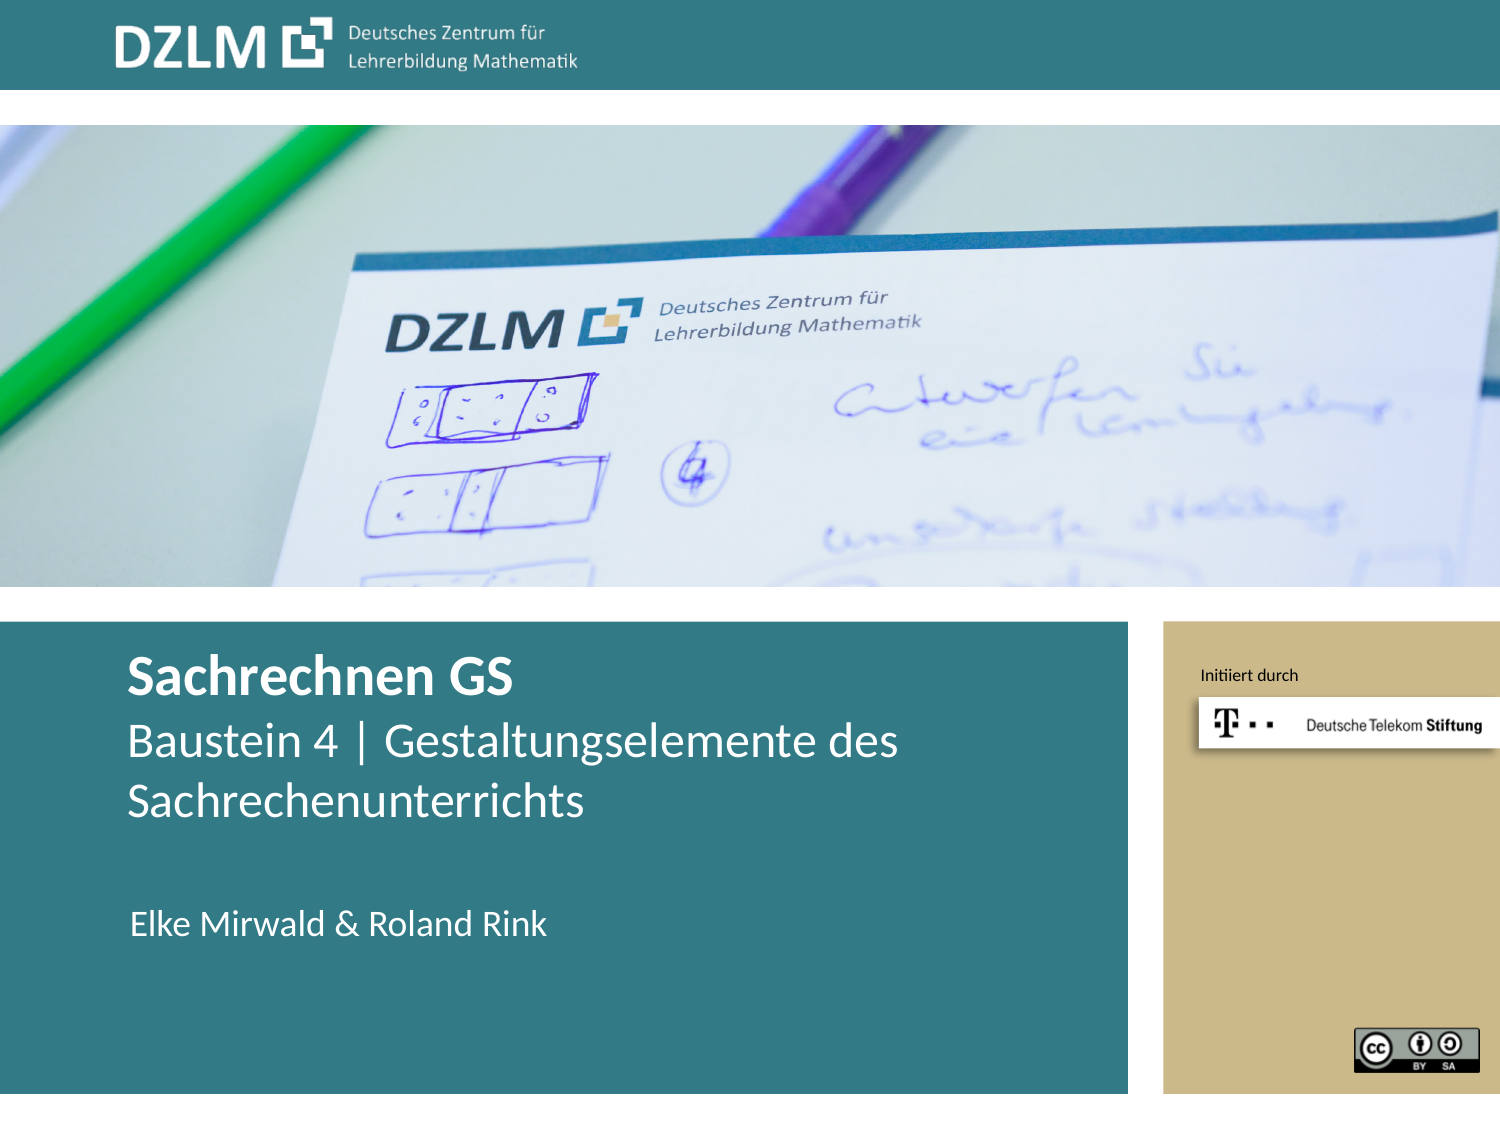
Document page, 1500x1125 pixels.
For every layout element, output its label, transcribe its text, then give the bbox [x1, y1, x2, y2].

text_box Elke Mirwald & Roland Rink [112, 881, 1125, 988]
picture [1353, 1027, 1480, 1074]
title Sachrechnen GS Baustein 4 | Gestaltungselemente des Sachrechenunterrichts [112, 668, 1078, 857]
picture [0, 125, 1500, 587]
picture [1203, 697, 1493, 749]
